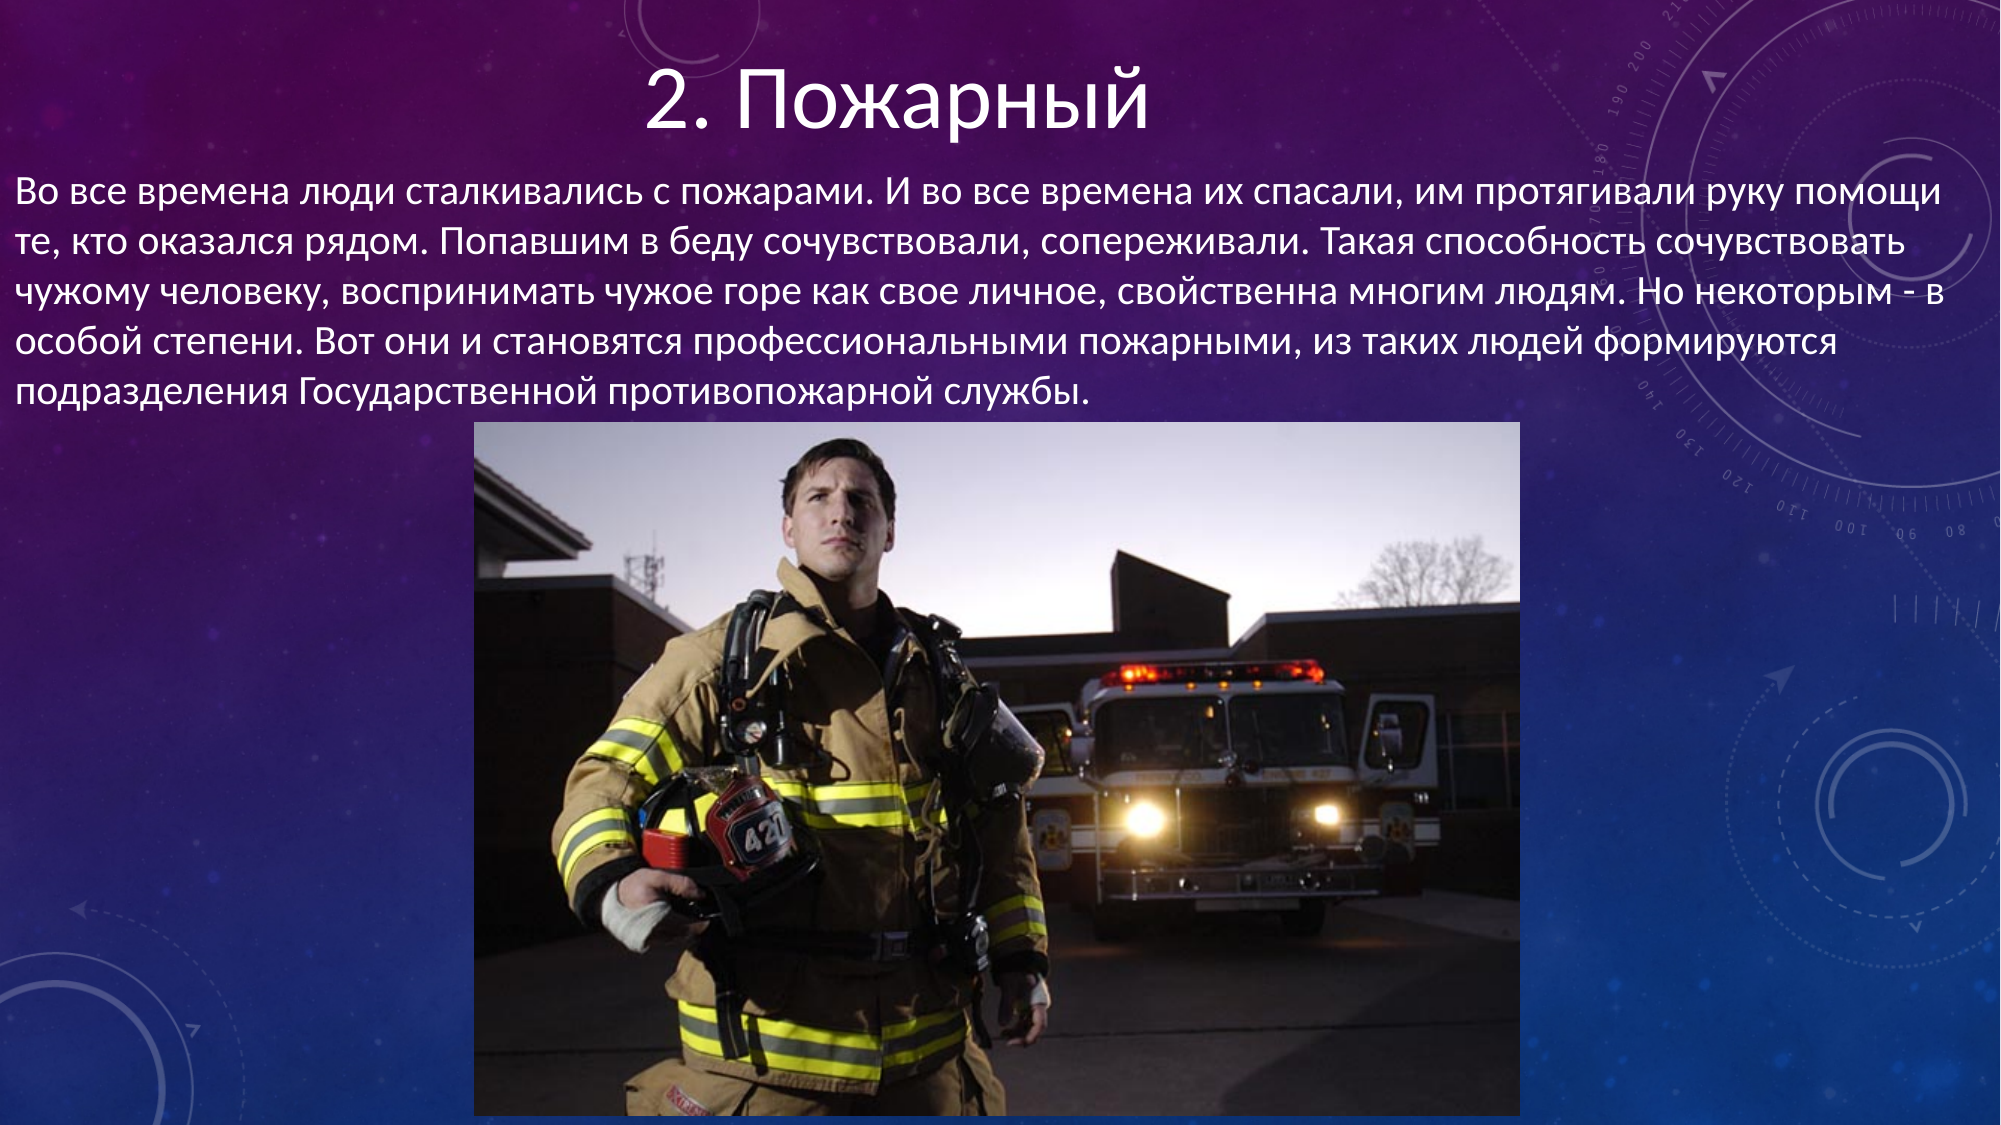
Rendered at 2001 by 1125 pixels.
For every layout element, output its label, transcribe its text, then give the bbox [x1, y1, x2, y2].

text_box 2. Пожарный [629, 29, 1843, 154]
picture [0, 0, 2001, 1125]
text_box Во все времена люди сталкивались с пожарами. И во все времена их спасали, им протягивали руку помощи те, кто оказался рядом. Попавшим в беду сочувствовали, сопереживали. Такая способность сочувствовать чужому человеку, воспринимать чужое горе как свое личное, свойственна многим людям. Но некоторым - в особой степени. Вот они и становятся профессиональными пожарными, из таких людей формируются подразделения Государственной противопожарной службы. [0, 155, 2000, 421]
